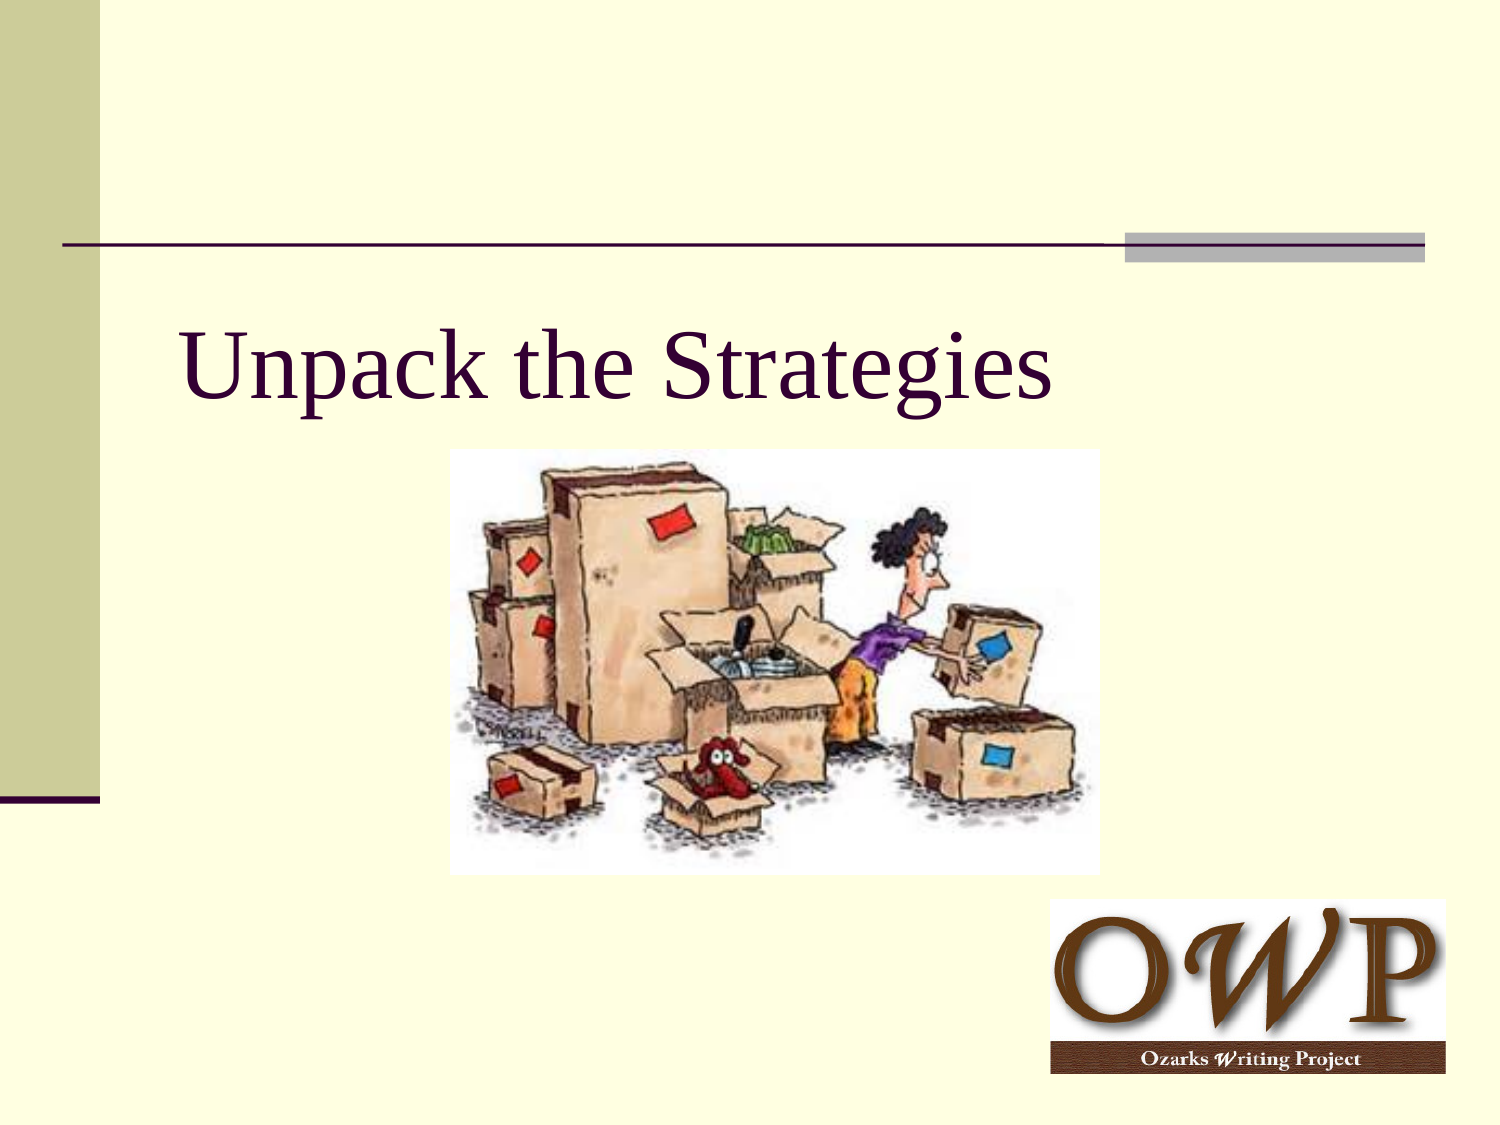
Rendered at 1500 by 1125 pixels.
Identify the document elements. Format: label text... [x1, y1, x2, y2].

picture [449, 449, 1101, 875]
picture [1049, 899, 1446, 1074]
title Unpack the Strategies [162, 237, 1438, 479]
